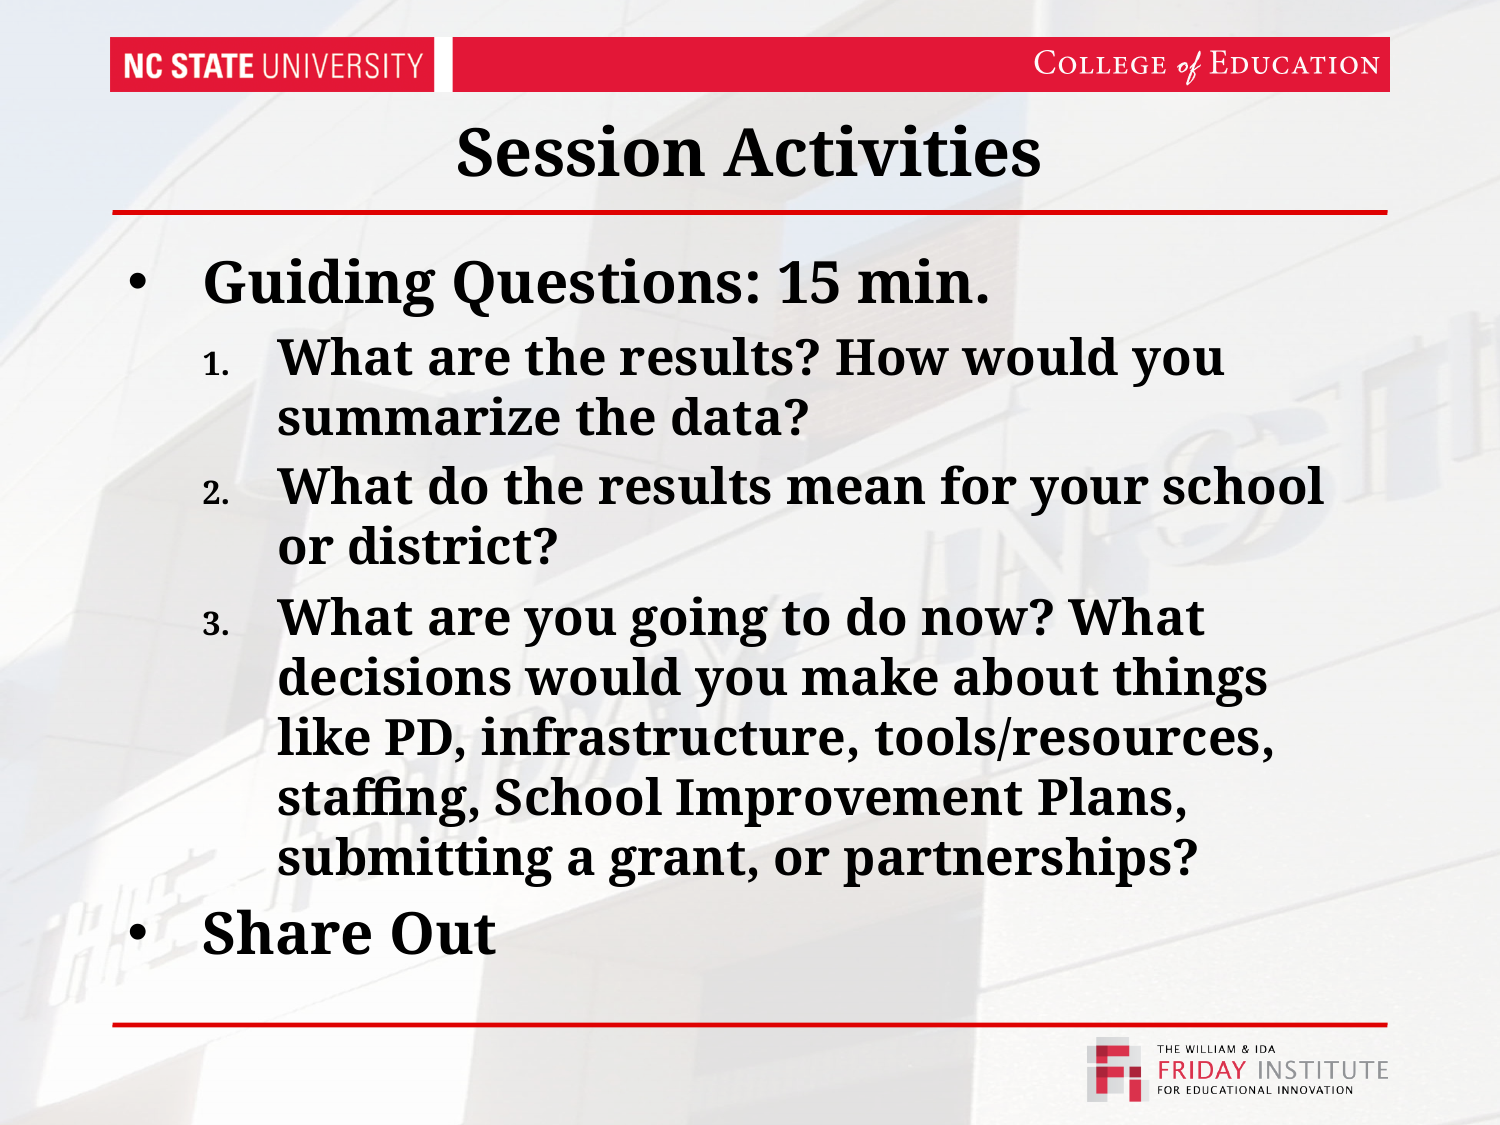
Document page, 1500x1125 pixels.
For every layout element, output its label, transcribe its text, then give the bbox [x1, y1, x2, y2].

picture [1087, 1037, 1388, 1102]
title Session Activities [112, 87, 1388, 213]
list Guiding Questions: 15 min. What are the results? How would you summarize the data? What do the results mean for your school or district? What are you going to do now? What decisions would you make about things like PD, infrastructure, tools/resources, staffing, School Improvement Plans, submitting a grant, or partnerships? Share Out [112, 237, 1388, 1001]
picture [110, 37, 1390, 92]
